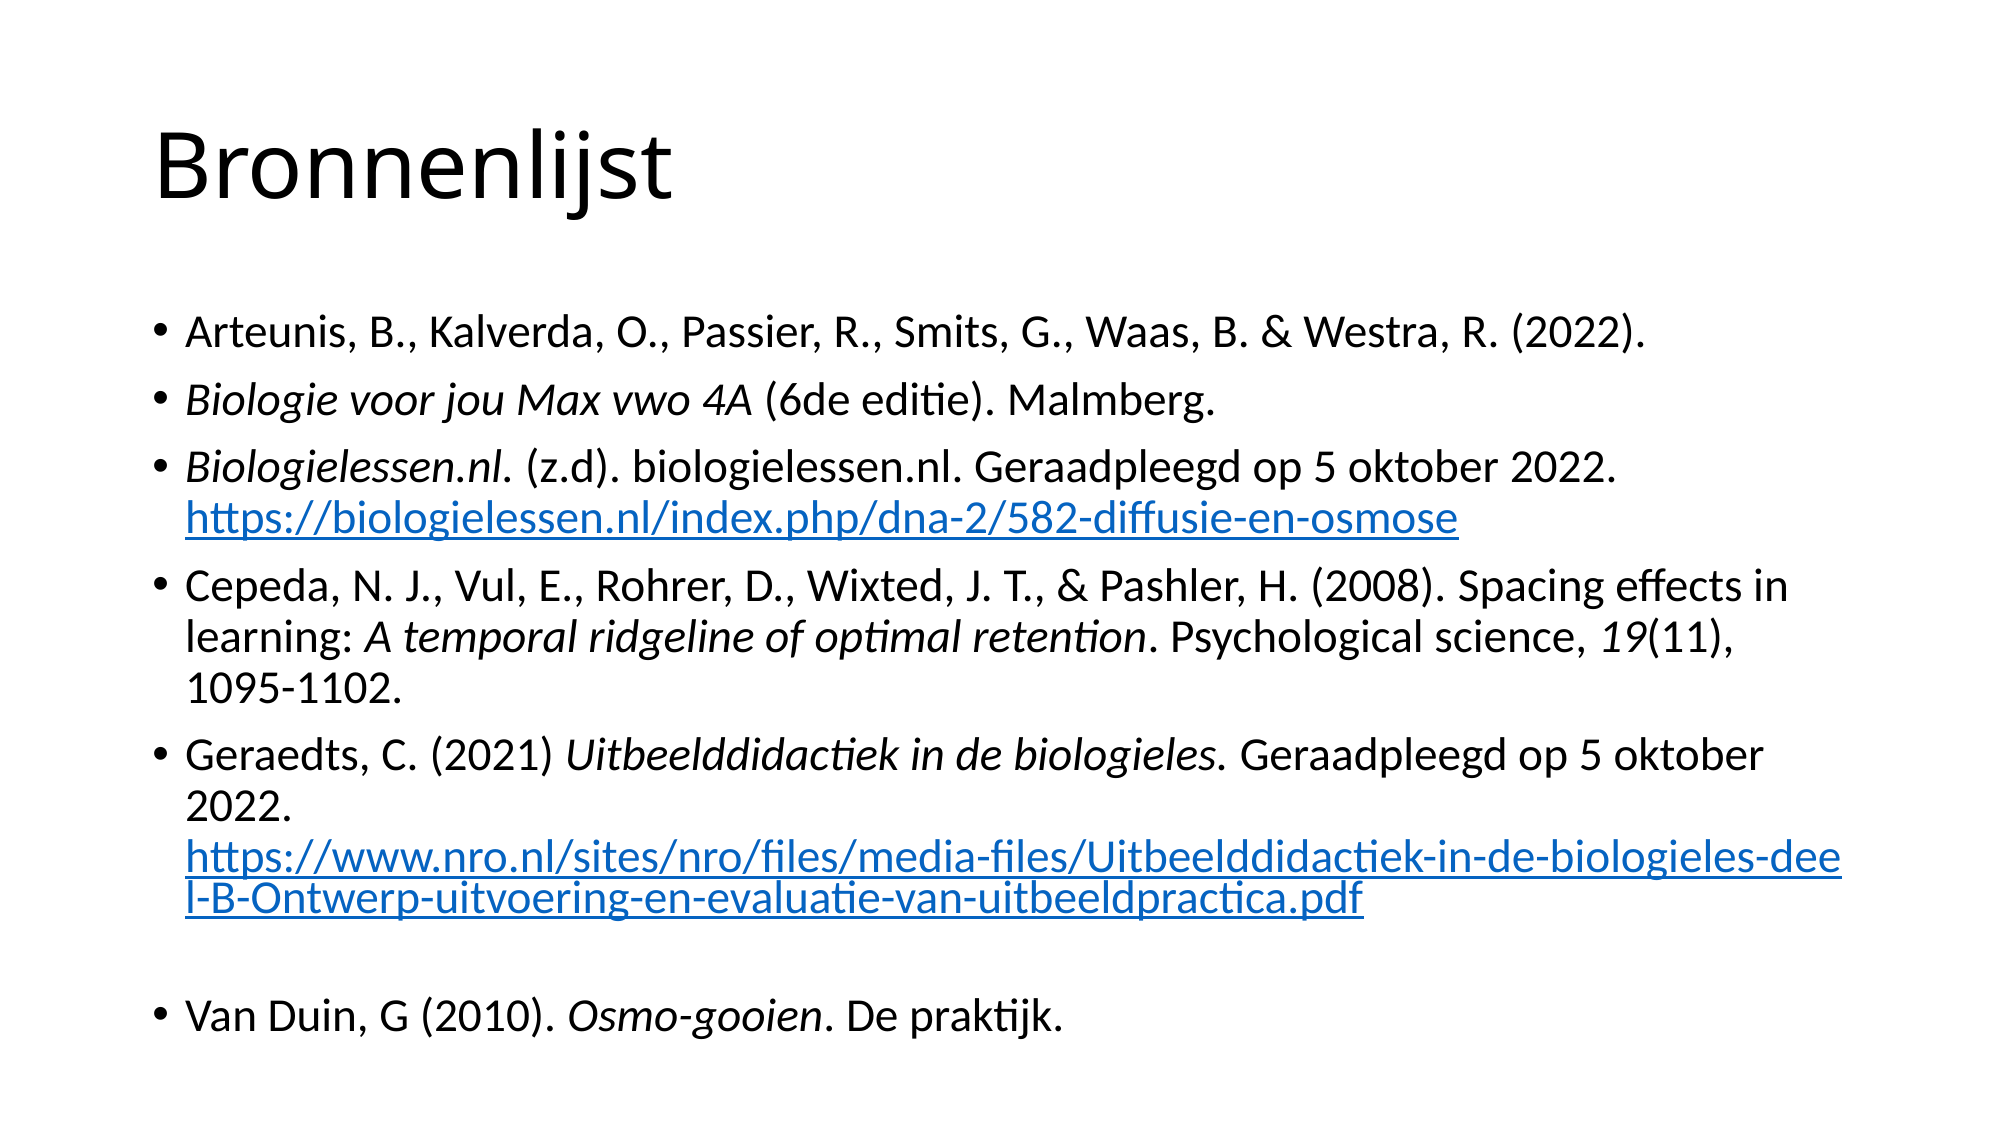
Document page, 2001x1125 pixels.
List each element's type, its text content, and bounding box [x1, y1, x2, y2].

list Arteunis, B., Kalverda, O., Passier, R., Smits, G., Waas, B. & Westra, R. (2022). Biologie voor jou Max vwo 4A (6de editie). Malmberg. Biologielessen.nl. (z.d). biologielessen.nl. Geraadpleegd op 5 oktober 2022. https://biologielessen.nl/index.php/dna-2/582-diffusie-en-osmose Cepeda, N. J., Vul, E., Rohrer, D., Wixted, J. T., & Pashler, H. (2008). Spacing effects in learning: A temporal ridgeline of optimal retention. Psychological science, 19(11), 1095-1102. Geraedts, C. (2021) Uitbeelddidactiek in de biologieles. Geraadpleegd op 5 oktober 2022. https://www.nro.nl/sites/nro/files/media-files/Uitbeelddidactiek-in-de-biologieles-deel-B-Ontwerp-uitvoering-en-evaluatie-van-uitbeeldpractica.pdf Van Duin, G (2010). Osmo-gooien. De praktijk. [137, 299, 1863, 1014]
title Bronnenlijst [137, 59, 1863, 278]
